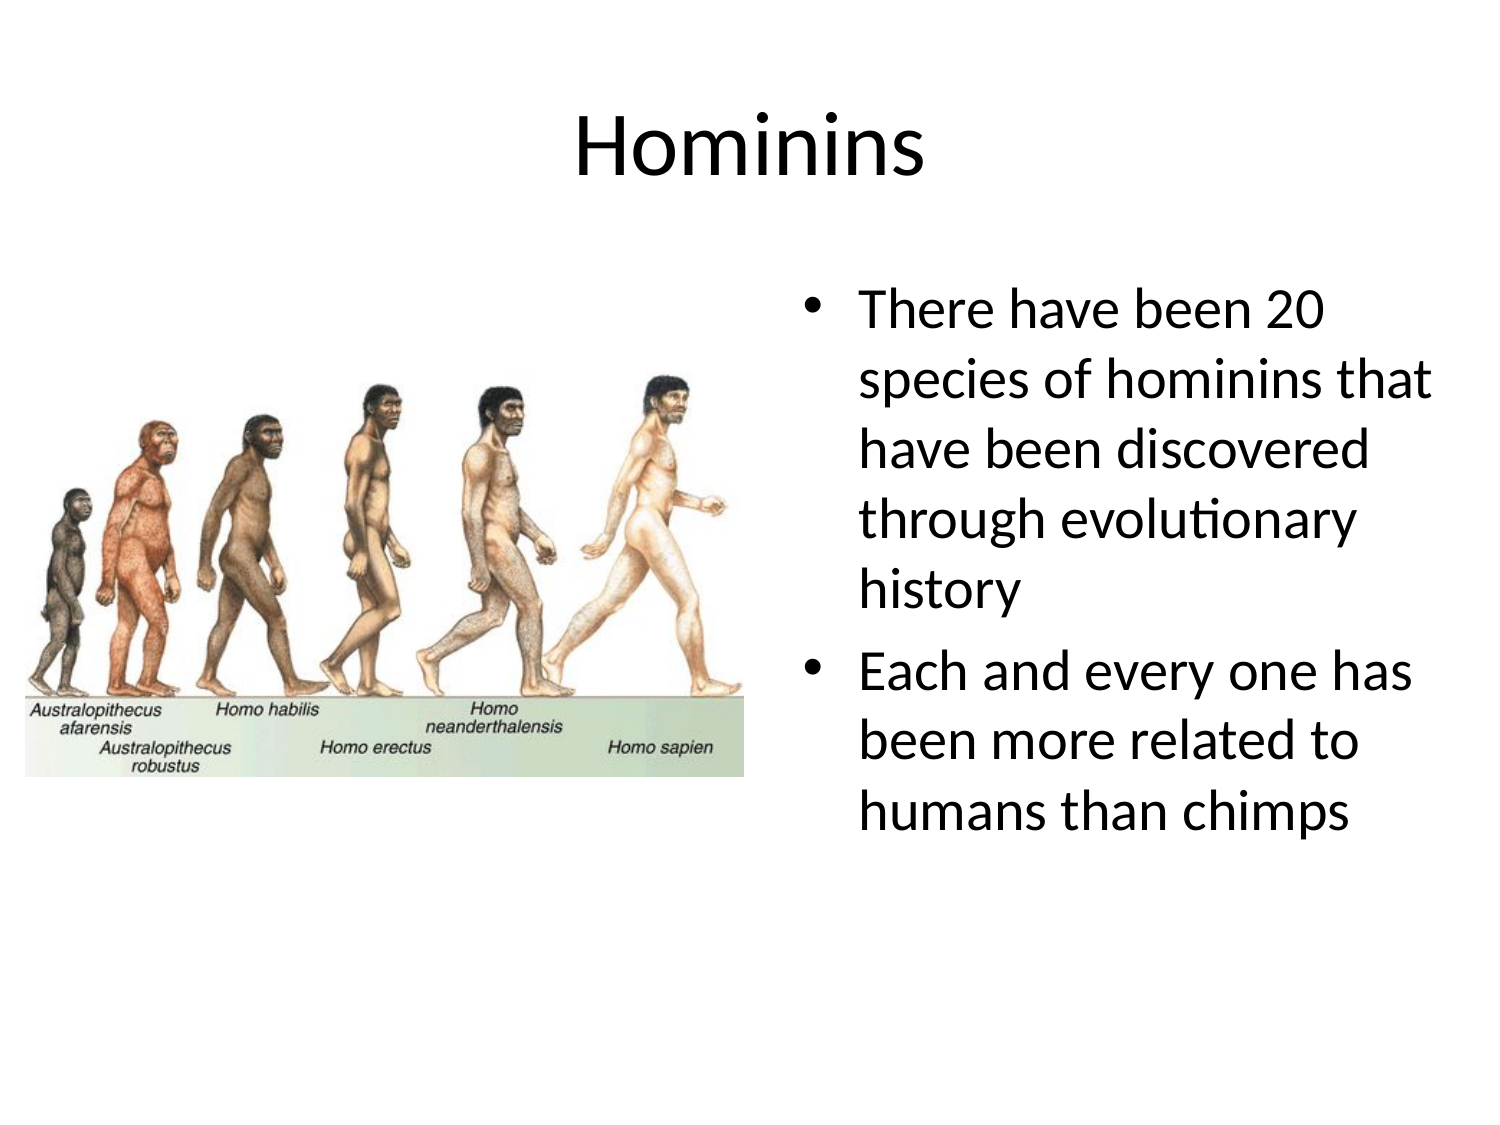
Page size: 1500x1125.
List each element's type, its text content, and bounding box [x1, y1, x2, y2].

picture [25, 349, 744, 777]
title Hominins [75, 45, 1425, 233]
list There have been 20 species of hominins that have been discovered through evolutionary history Each and every one has been more related to humans than chimps [787, 262, 1450, 1005]
